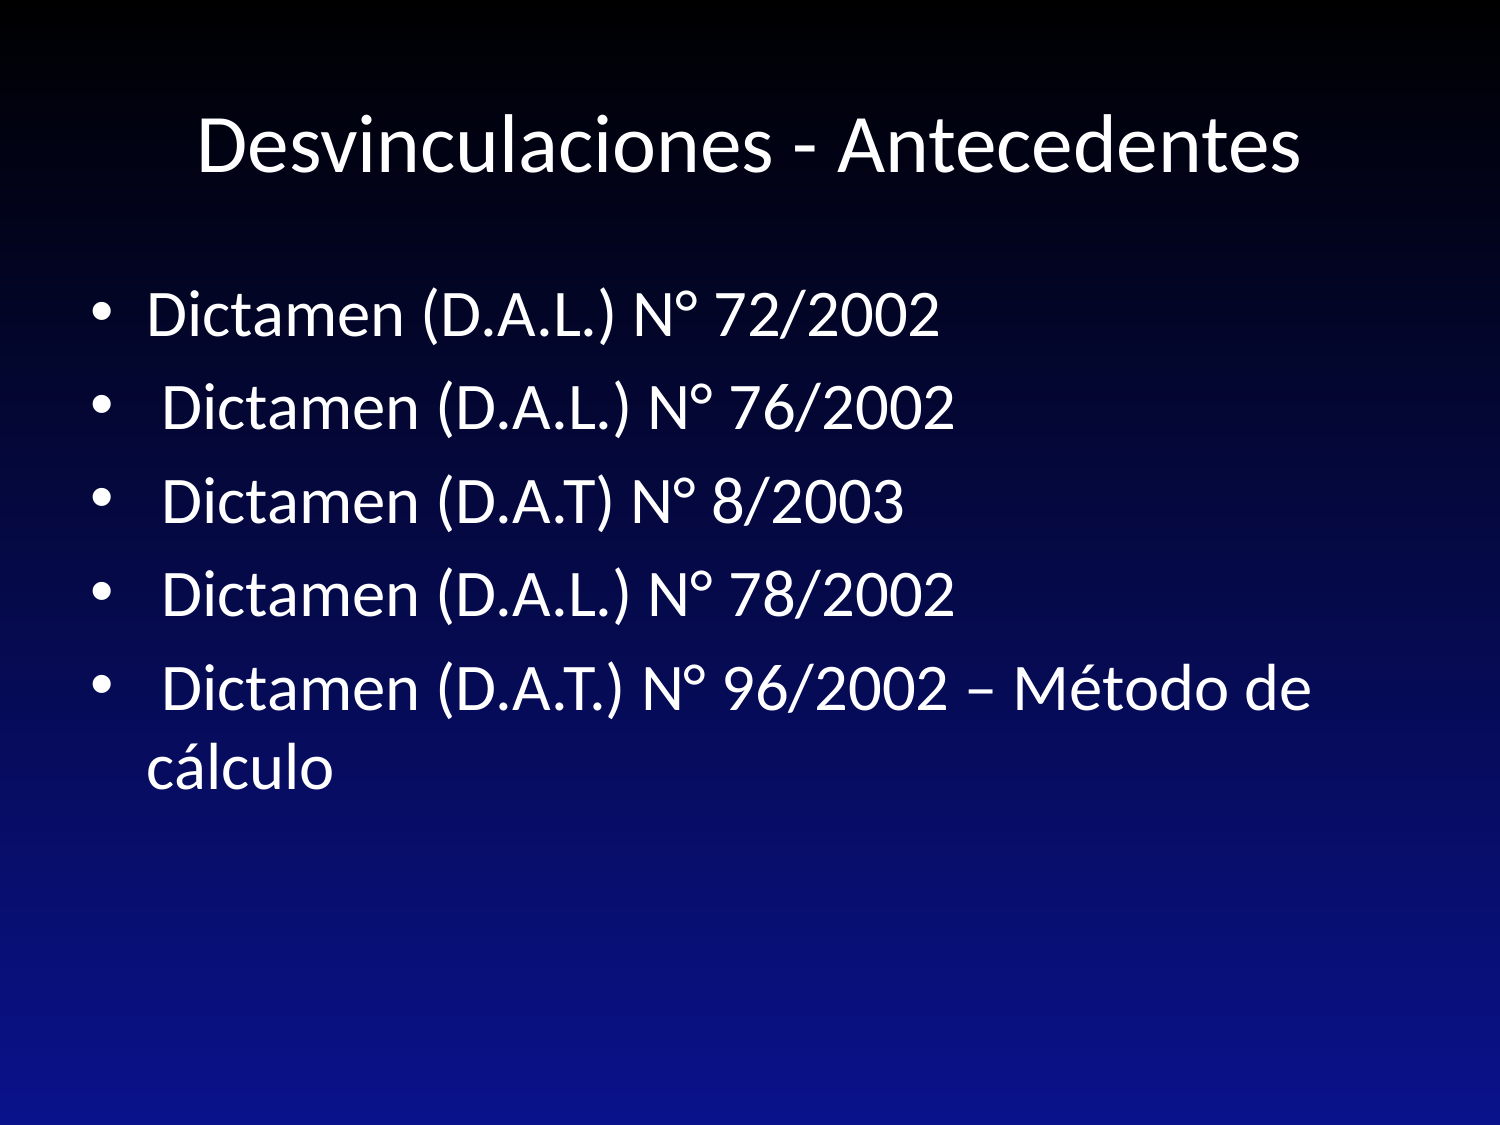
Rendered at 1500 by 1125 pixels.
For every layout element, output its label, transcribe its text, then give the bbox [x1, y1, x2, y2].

list Dictamen (D.A.L.) N° 72/2002 Dictamen (D.A.L.) N° 76/2002 Dictamen (D.A.T) N° 8/2003 Dictamen (D.A.L.) N° 78/2002 Dictamen (D.A.T.) N° 96/2002 – Método de cálculo [74, 262, 1426, 1006]
title Desvinculaciones - Antecedentes [74, 44, 1426, 233]
